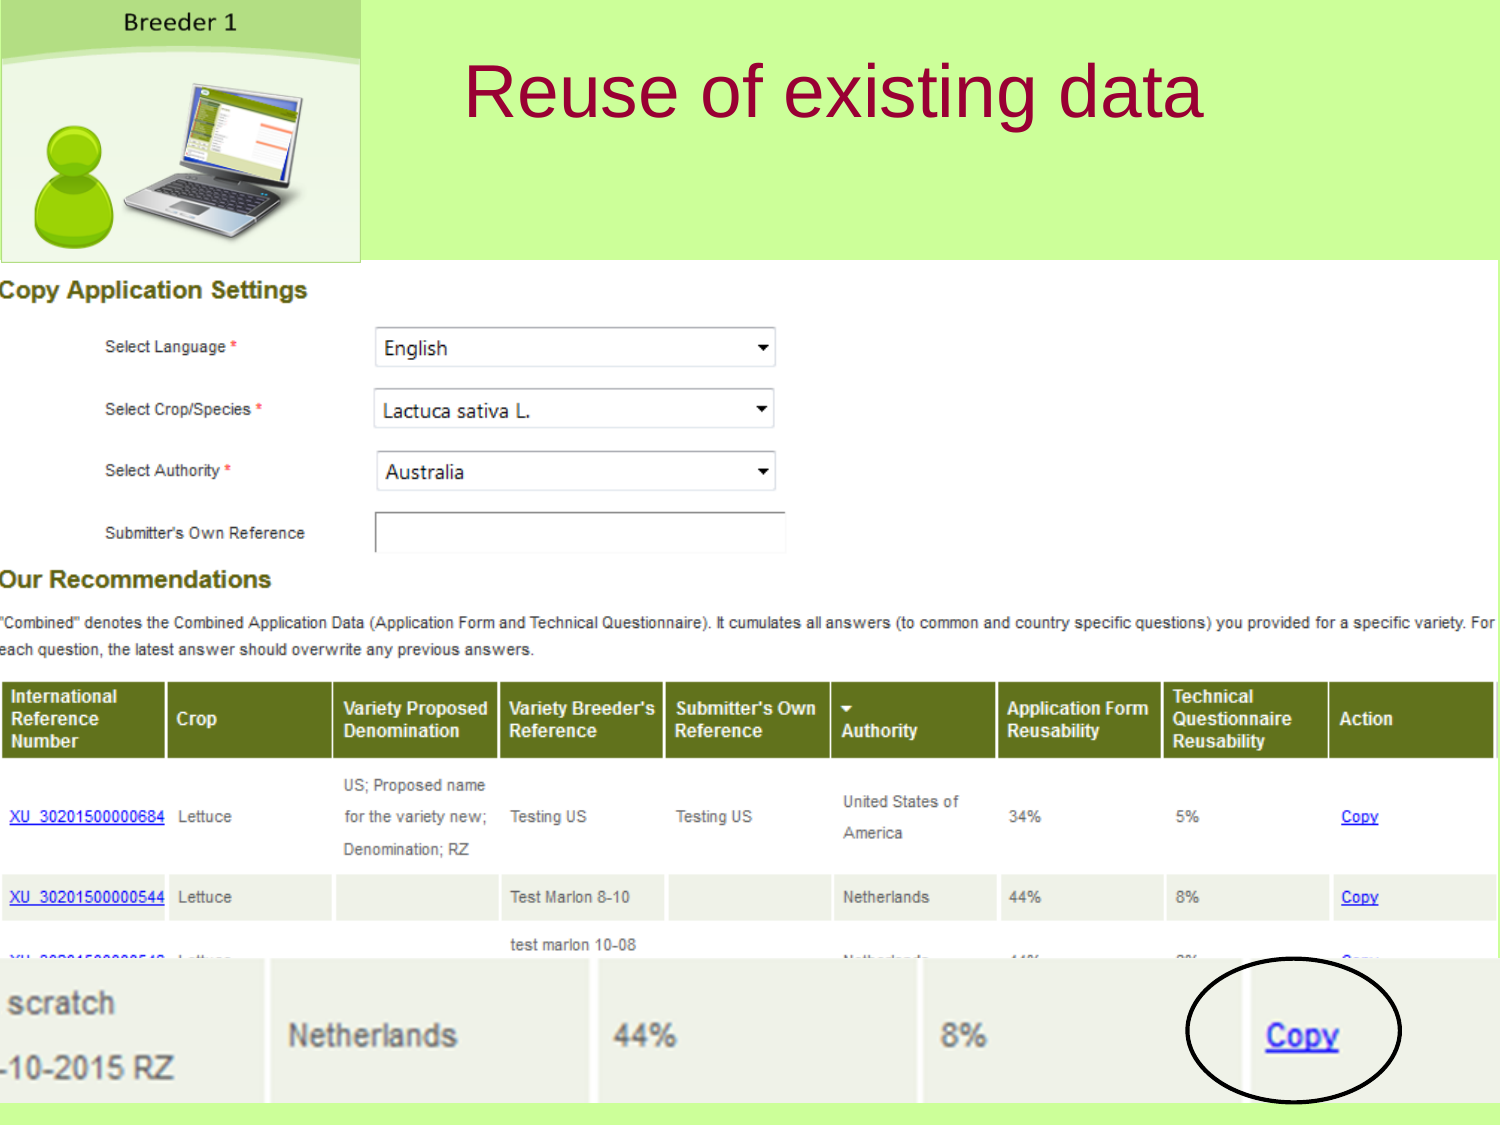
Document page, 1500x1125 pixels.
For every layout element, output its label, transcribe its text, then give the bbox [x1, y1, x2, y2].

picture [0, 0, 1500, 1103]
title Reuse of existing data [365, 24, 1307, 150]
